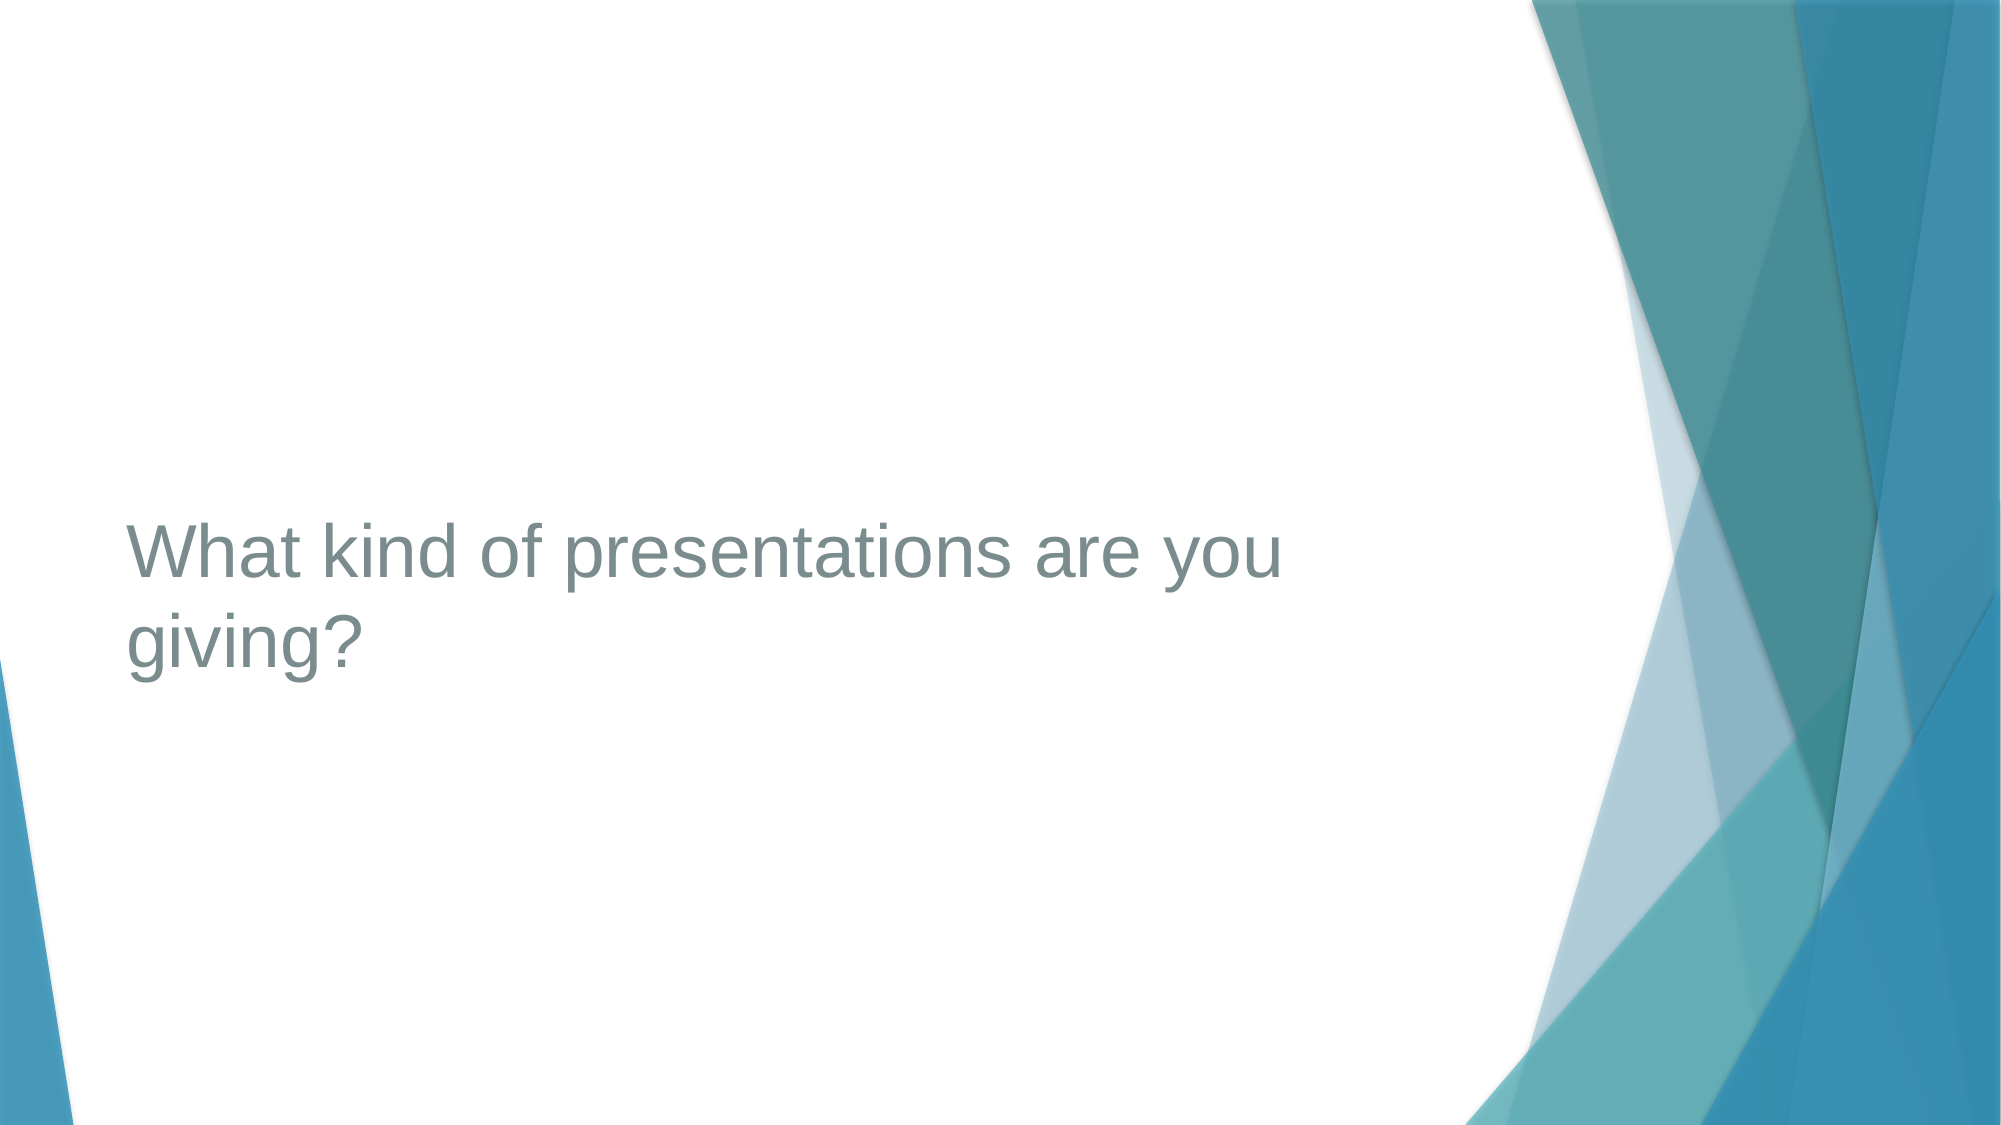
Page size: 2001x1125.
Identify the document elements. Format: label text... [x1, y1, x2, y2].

title What kind of presentations are you giving? [111, 443, 1522, 743]
